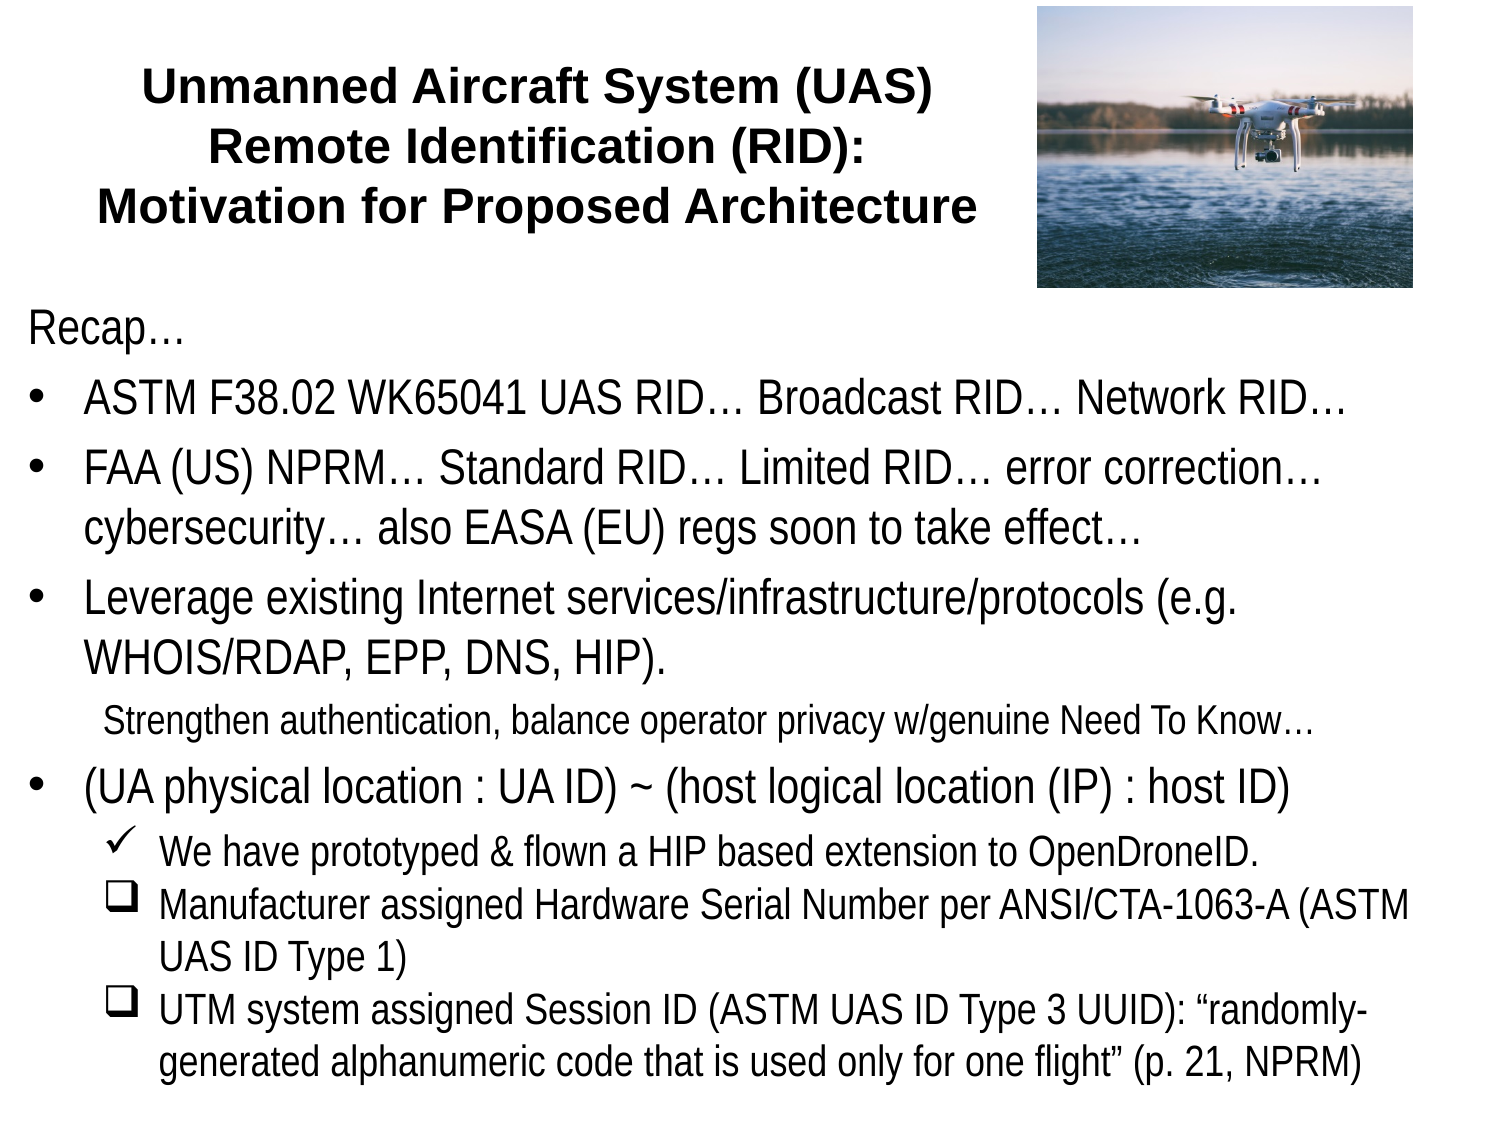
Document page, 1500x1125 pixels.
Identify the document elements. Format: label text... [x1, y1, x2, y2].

text_box Unmanned Aircraft System (UAS) Remote Identification (RID): Motivation for Proposed Architecture [75, 50, 1000, 238]
text_box Recap… ASTM F38.02 WK65041 UAS RID… Broadcast RID… Network RID… FAA (US) NPRM… Standard RID… Limited RID… error correction… cybersecurity… also EASA (EU) regs soon to take effect… Leverage existing Internet services/infrastructure/protocols (e.g. WHOIS/RDAP, EPP, DNS, HIP). Strengthen authentication, balance operator privacy w/genuine Need To Know… (UA physical location : UA ID) ~ (host logical location (IP) : host ID) We have prototyped & flown a HIP based extension to OpenDroneID. Manufacturer assigned Hardware Serial Number per ANSI/CTA-1063-A (ASTM UAS ID Type 1) UTM system assigned Session ID (ASTM UAS ID Type 3 UUID): “randomly-generated alphanumeric code that is used only for one flight” (p. 21, NPRM) [12, 287, 1488, 1113]
picture [1037, 6, 1413, 288]
